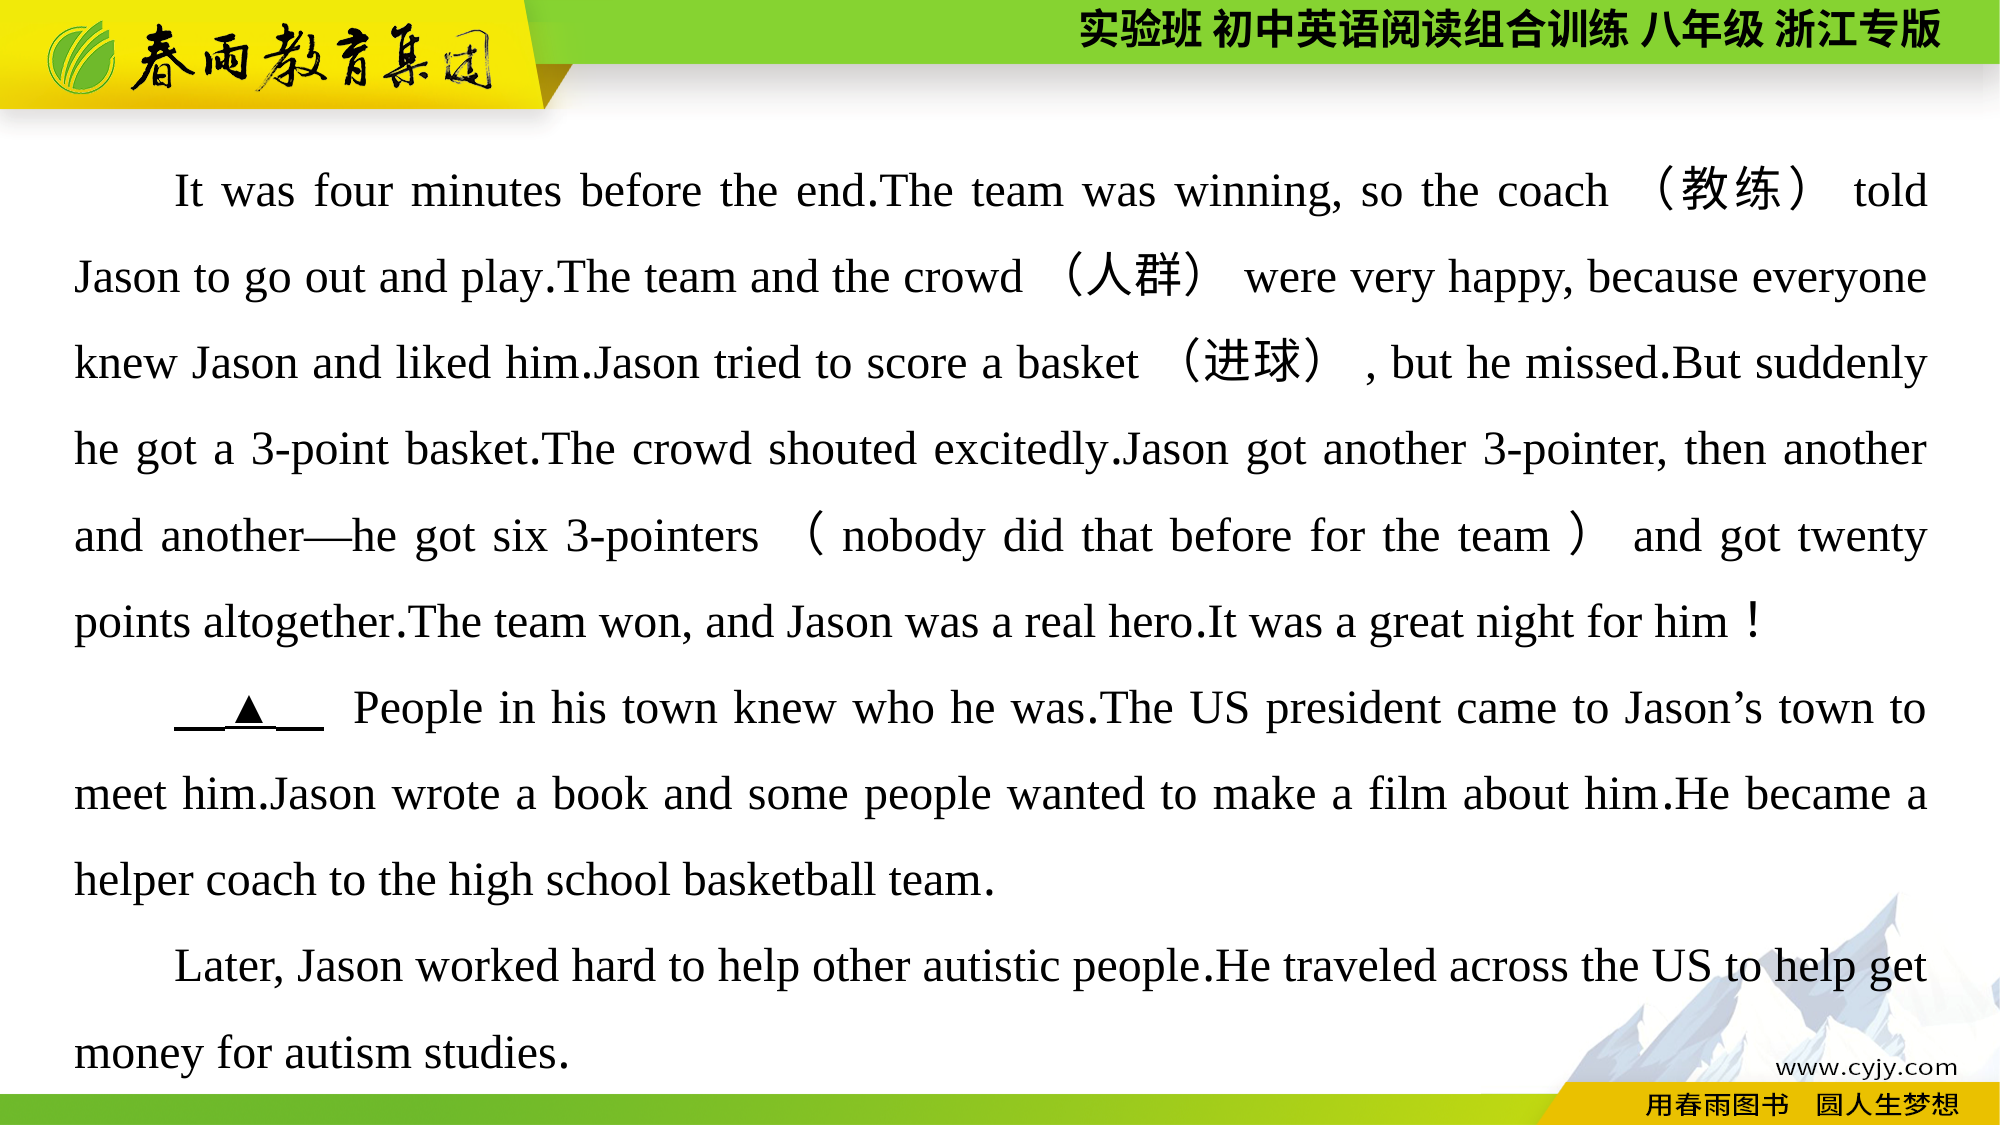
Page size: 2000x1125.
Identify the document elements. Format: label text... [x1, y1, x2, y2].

picture [0, 0, 2000, 1125]
list It was four minutes before the end.The team was winning, so the coach（教练）told Jason to go out and play.The team and the crowd（人群）were very happy, because everyone knew Jason and liked him.Jason tried to score a basket（进球）, but he missed.But suddenly he got a 3-point basket.The crowd shouted excitedly.Jason got another 3-pointer, then another and another—he got six 3-pointers（nobody did that before for the team）and got twenty points altogether.The team won, and Jason was a real hero.It was a great night for him！ ▲ People in his town knew who he was.The US president came to Jason’s town to meet him.Jason wrote a book and some people wanted to make a film about him.He became a helper coach to the high school basketball team. Later, Jason worked hard to help other autistic people.He traveled across the US to help get money for autism studies. [59, 122, 1944, 1085]
